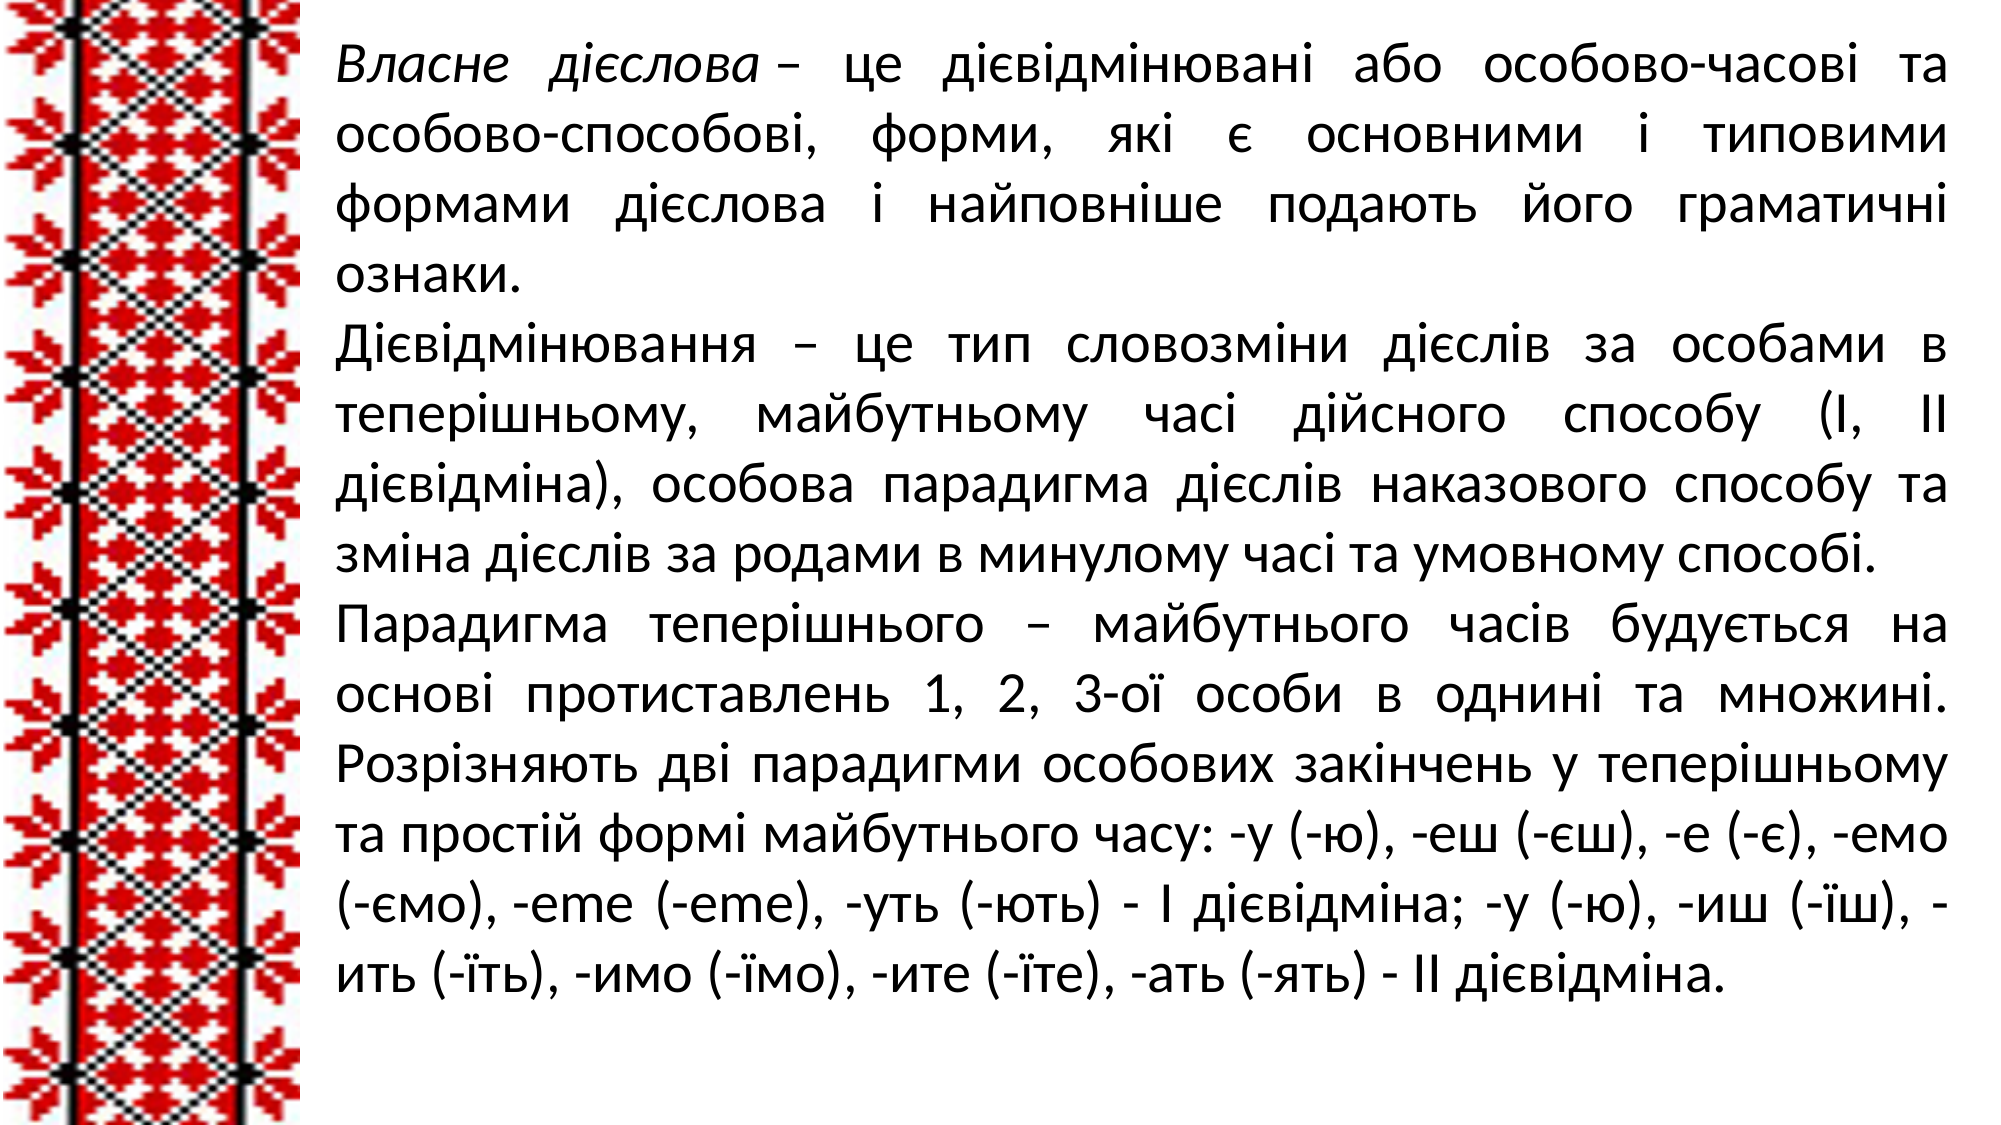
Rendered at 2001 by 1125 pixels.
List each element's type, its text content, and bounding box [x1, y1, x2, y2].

text_box Власне дієслова – це дієвідмінювані або особово-часові та особово-способові, форми, які є основними і типовими формами дієслова і найповніше подають його граматичні ознаки. Дієвідмінювання – це тип словозміни дієслів за особами в теперішньому, майбутньому часі дійсного способу (І, II дієвідміна), особова парадигма дієслів наказового способу та зміна дієслів за родами в минулому часі та умовному способі. Парадигма теперішнього – майбутнього часів будується на основі протиставлень 1, 2, 3-ої особи в однині та множині. Розрізняють дві парадигми особових закінчень у теперішньому та простій формі майбутнього часу: -у (-ю), -еш (-єш), -е (-є), -емо (-ємо), -eme (-eme), -уть (-ють) - І дієвідміна; -у (-ю), -иш (-їш), -ить (-їть), -имо (-їмо), -ите (-їте), -ать (-ять) - II дієвідміна. [321, 16, 1965, 1012]
picture [3, 0, 300, 1125]
